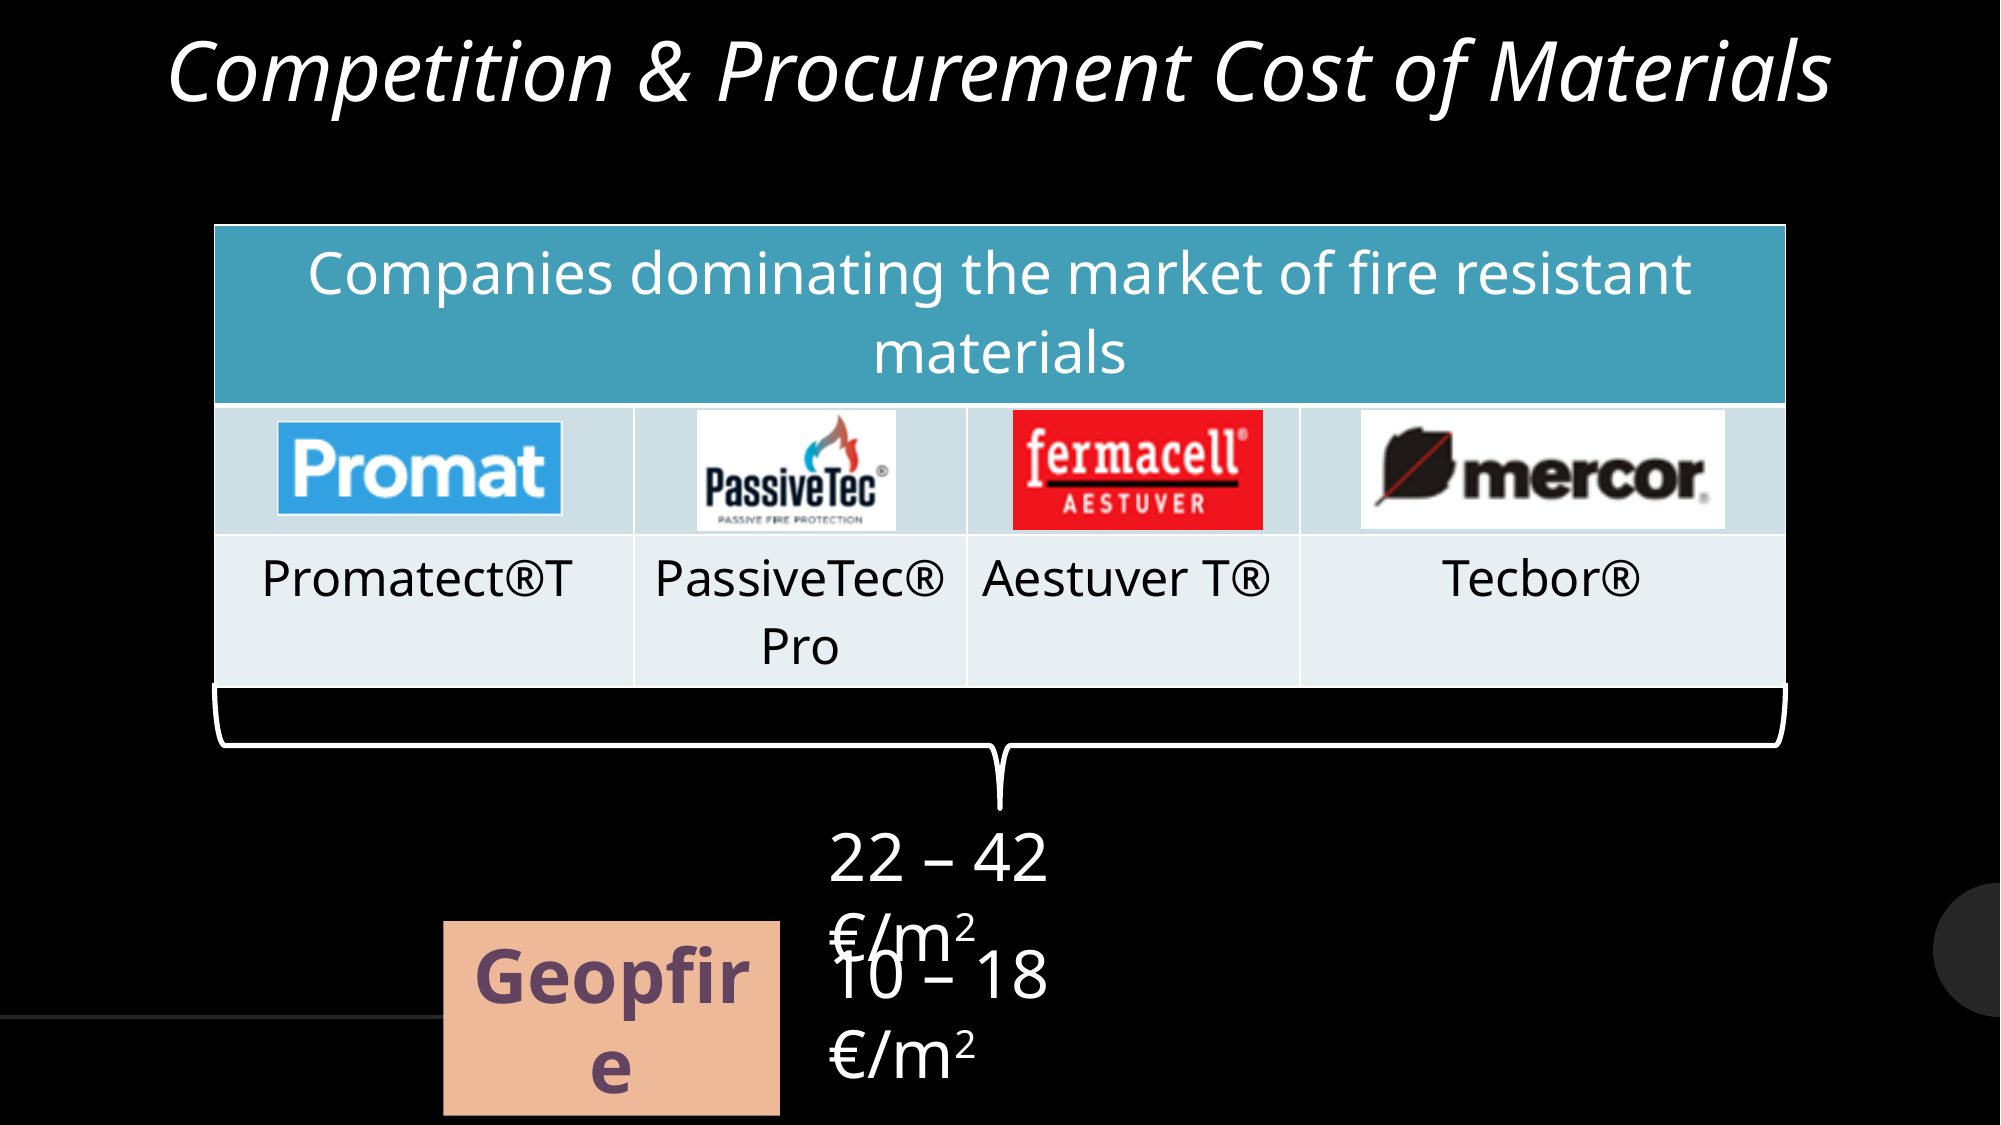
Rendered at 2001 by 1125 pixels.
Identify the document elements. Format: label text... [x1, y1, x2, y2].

text_box Competition & Procurement Cost of Materials [0, 3, 2000, 147]
table_cell PassiveTec® Pro [635, 536, 966, 682]
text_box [277, 410, 1725, 531]
table_cell [215, 408, 633, 534]
text_box Geopfire [443, 921, 780, 1116]
table_cell Tecbor® [1301, 536, 1785, 682]
text_box 22 – 42 €/m2 [814, 807, 1186, 924]
table_header Companies dominating the market of fire resistant materials [215, 226, 1785, 403]
table_cell Promatect®T [215, 536, 633, 682]
table_cell [1301, 408, 1785, 534]
text_box 10 – 18 €/m2 [814, 924, 1186, 1100]
text_box [213, 682, 1787, 807]
table_cell Aestuver T® [968, 536, 1299, 682]
